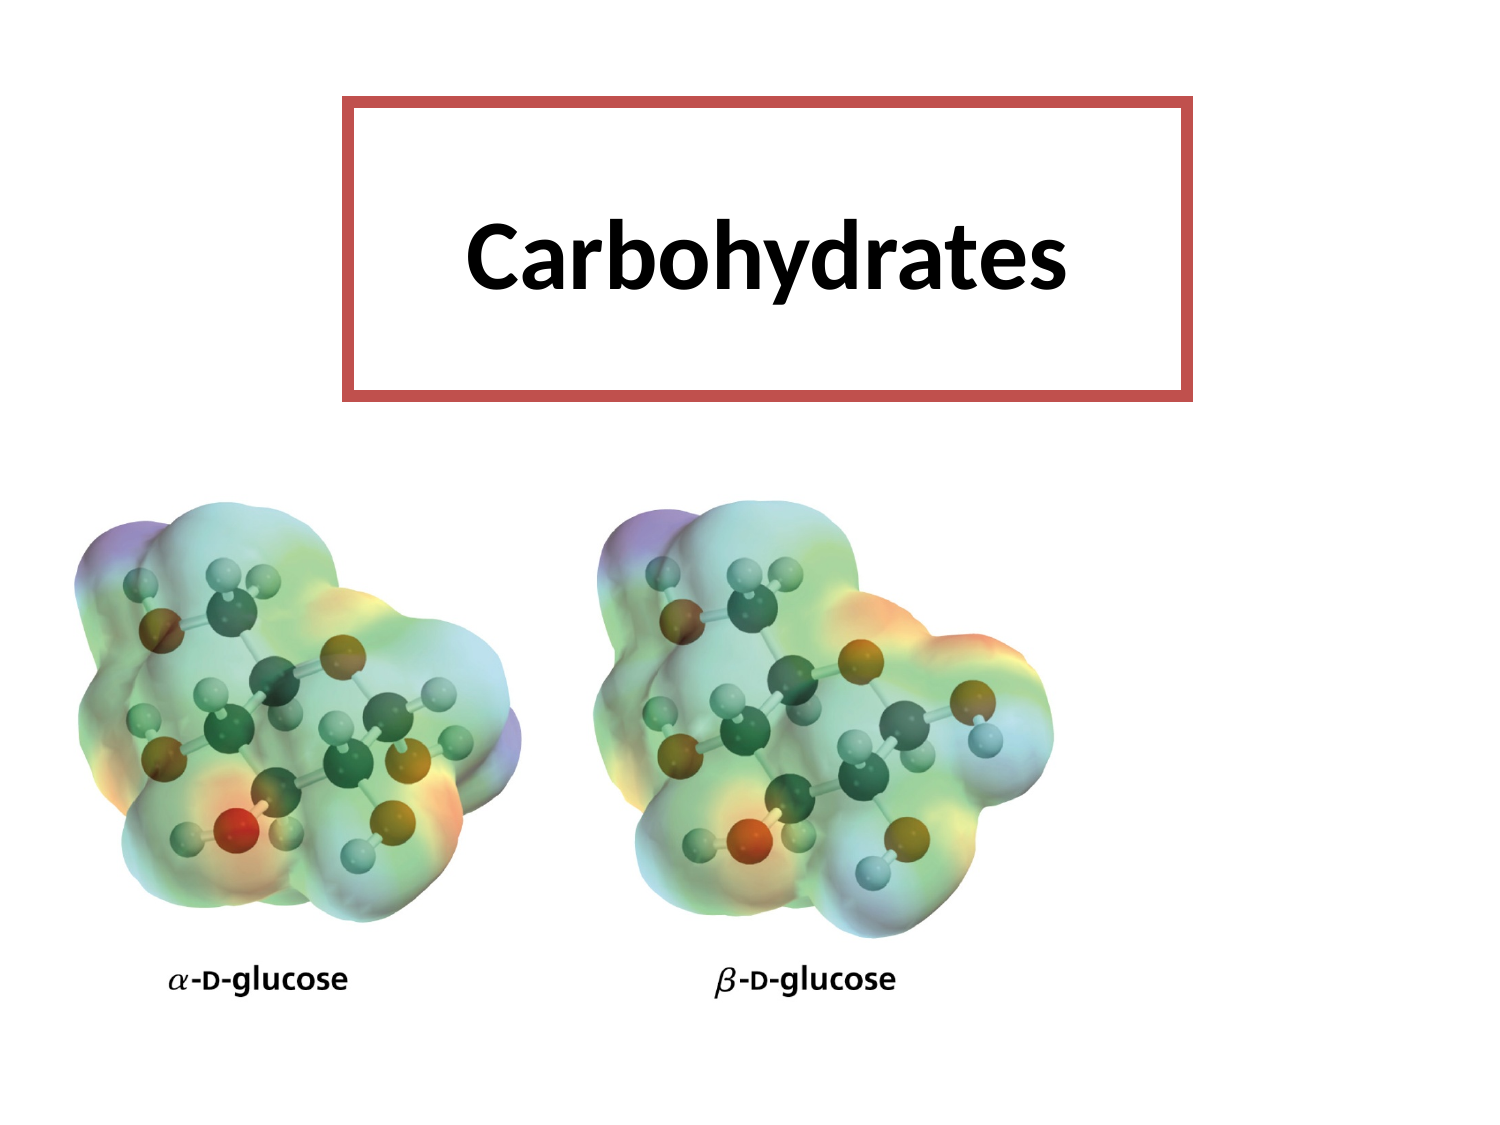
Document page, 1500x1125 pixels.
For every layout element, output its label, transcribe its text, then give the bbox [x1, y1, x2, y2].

picture [62, 374, 1063, 1125]
text_box Carbohydrates [348, 101, 1187, 397]
